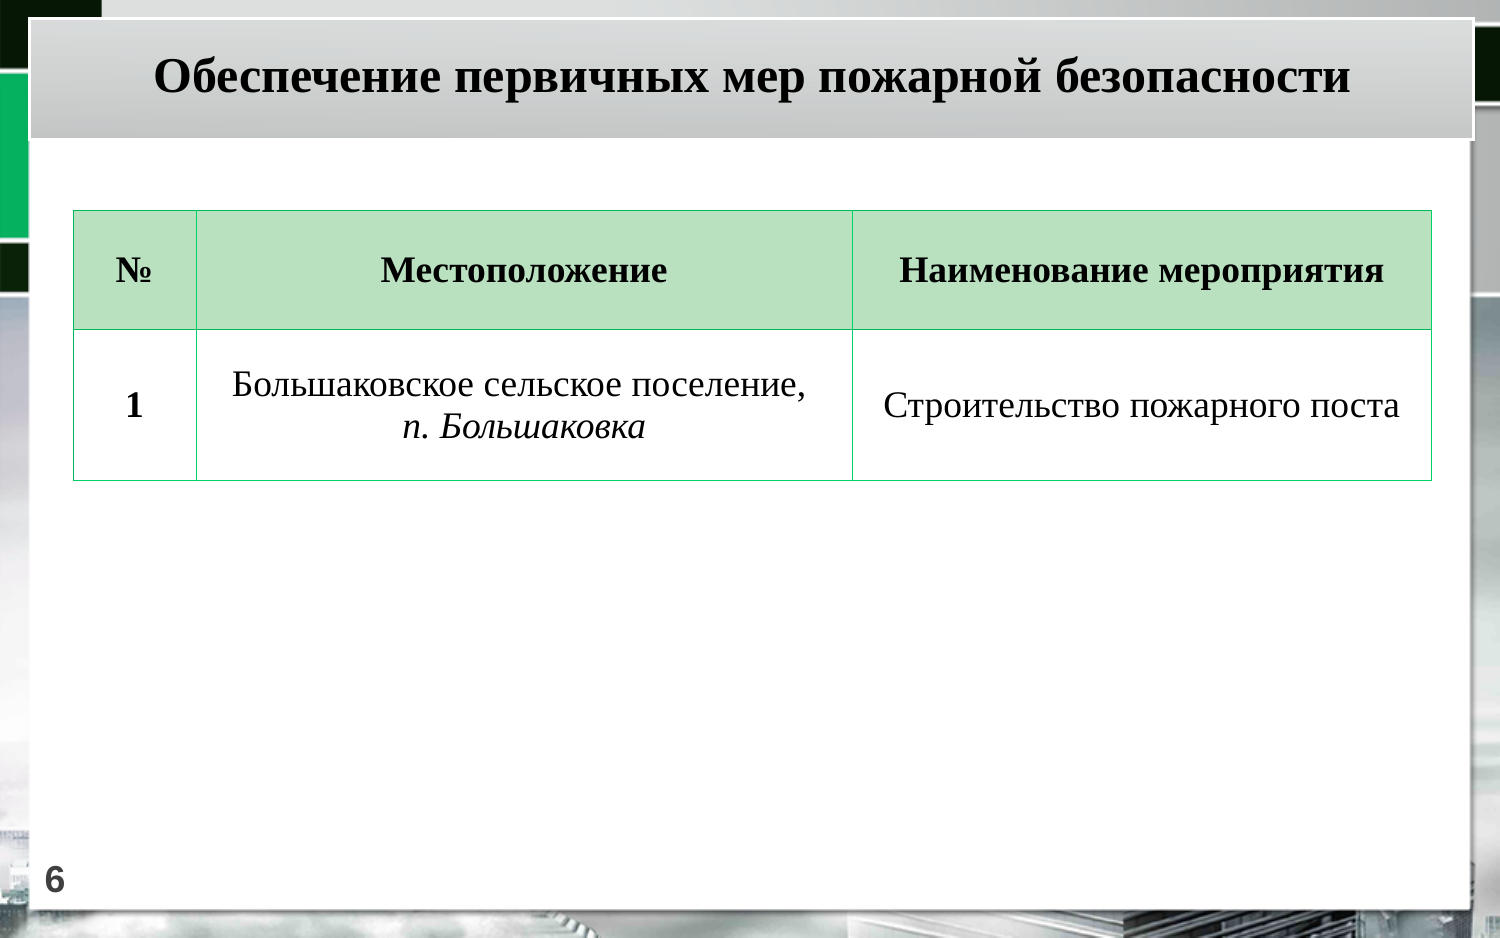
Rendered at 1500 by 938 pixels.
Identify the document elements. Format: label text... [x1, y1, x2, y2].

table_cell Большаковское сельское поселение, п. Большаковка [197, 330, 852, 480]
table_header Местоположение [197, 211, 852, 329]
table_header № [74, 211, 196, 329]
table_cell Строительство пожарного поста [853, 330, 1431, 480]
text_box 6 [29, 847, 81, 908]
picture [0, 0, 1500, 938]
table_cell 1 [74, 330, 196, 480]
table_header Наименование мероприятия [853, 211, 1431, 329]
